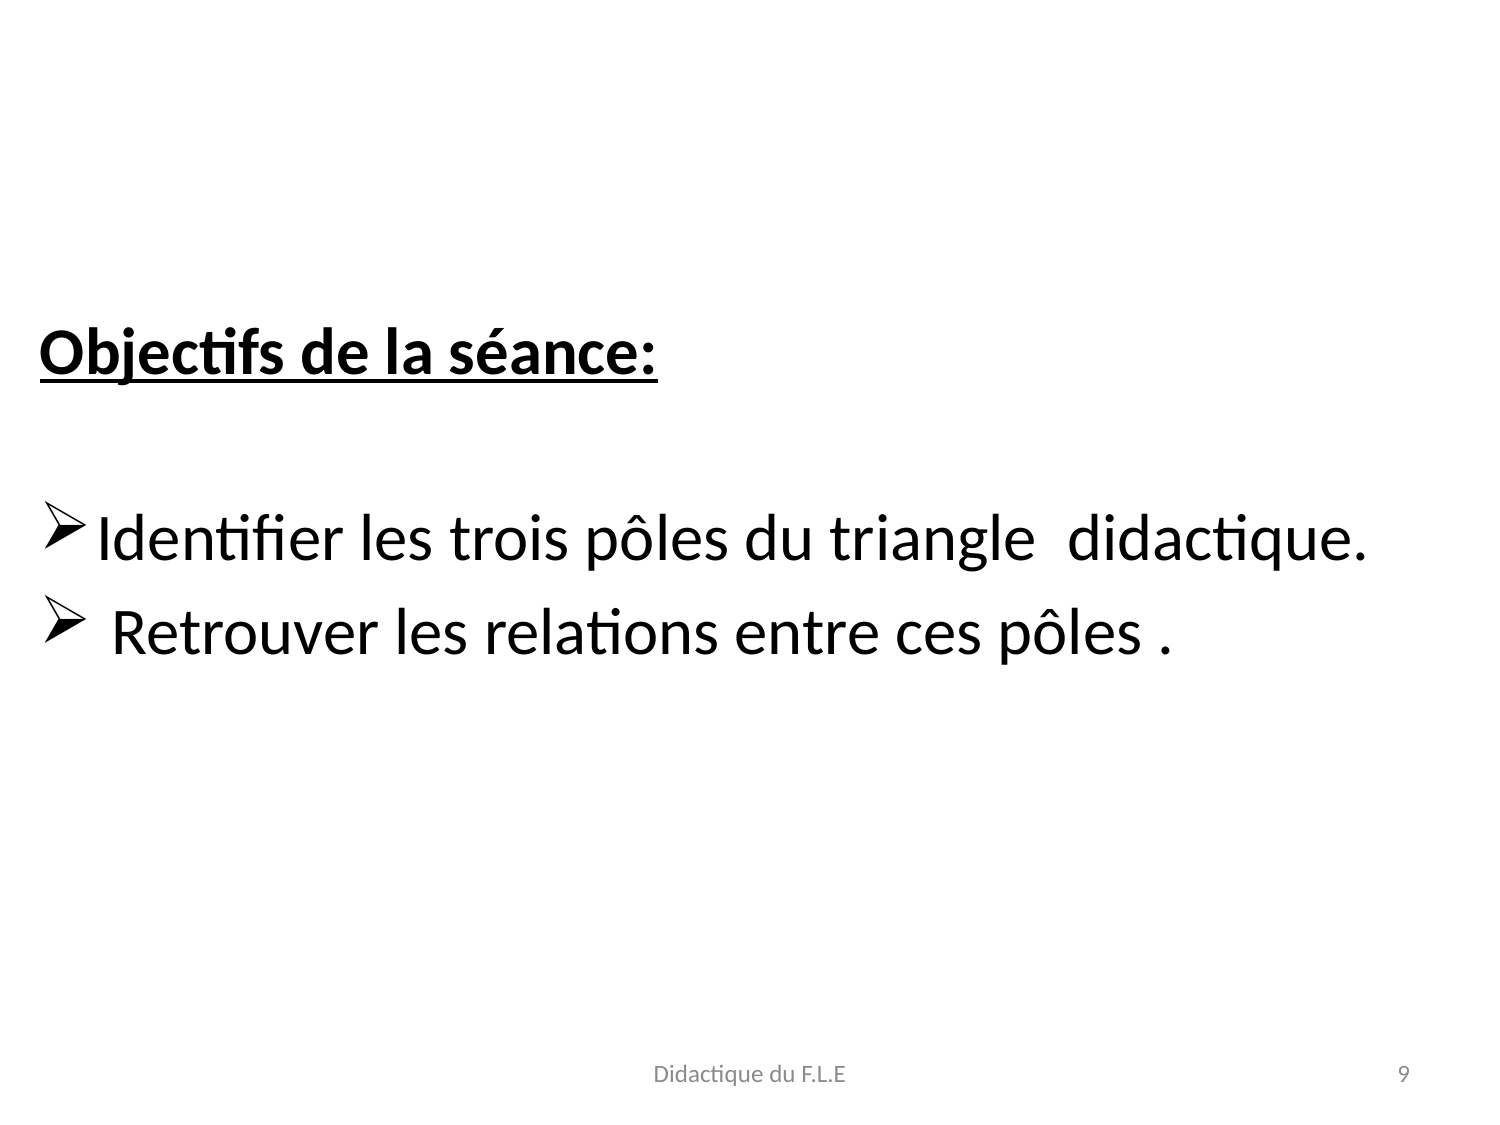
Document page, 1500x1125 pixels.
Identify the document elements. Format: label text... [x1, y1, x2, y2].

footer Didactique du F.L.E [512, 1042, 988, 1103]
slide_number 9 [1074, 1042, 1425, 1103]
list Objectifs de la séance: Identifier les trois pôles du triangle didactique. Retrouver les relations entre ces pôles . [24, 299, 1463, 1063]
